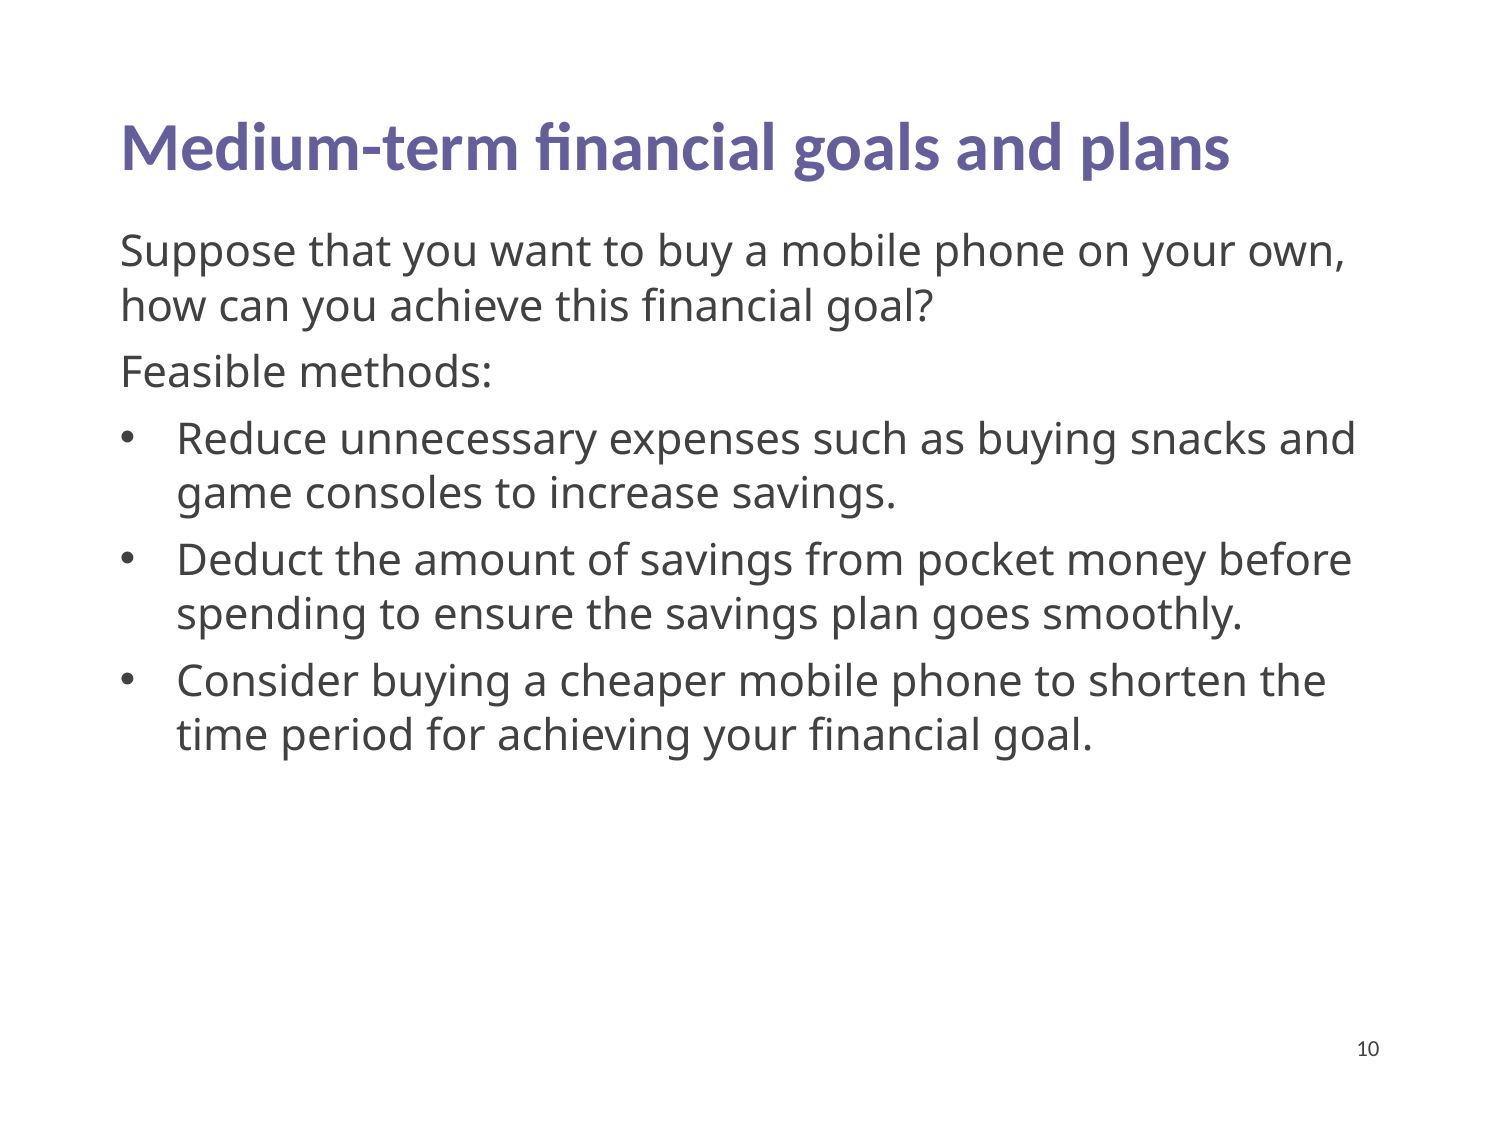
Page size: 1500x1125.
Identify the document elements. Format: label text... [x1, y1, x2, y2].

list Medium-term financial goals and plans [119, 113, 1382, 206]
list Suppose that you want to buy a mobile phone on your own, how can you achieve this financial goal? Feasible methods: Reduce unnecessary expenses such as buying snacks and game consoles to increase savings. Deduct the amount of savings from pocket money before spending to ensure the savings plan goes smoothly. Consider buying a cheaper mobile phone to shorten the time period for achieving your financial goal. [119, 220, 1381, 985]
slide_number 10 [1353, 1035, 1381, 1062]
